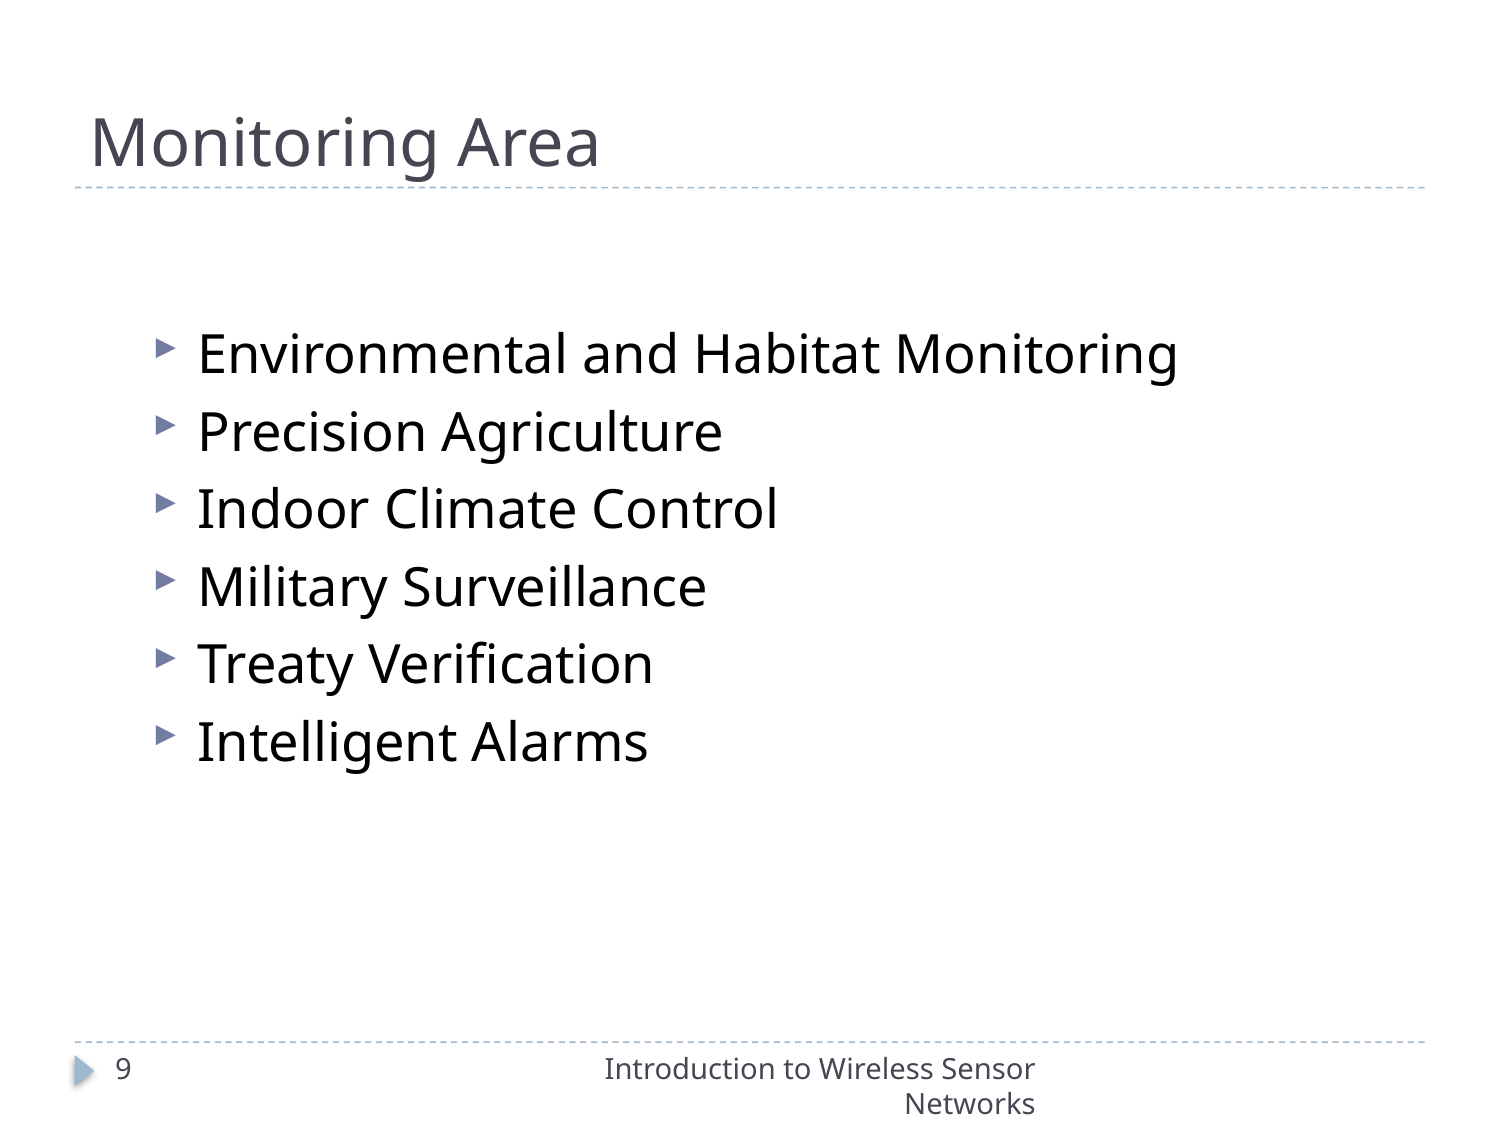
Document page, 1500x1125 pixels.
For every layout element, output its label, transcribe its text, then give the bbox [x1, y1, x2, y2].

footer Introduction to Wireless Sensor Networks [475, 1042, 1051, 1103]
slide_number 9 [100, 1042, 426, 1103]
title Monitoring Area [75, 24, 1425, 188]
list Environmental and Habitat Monitoring Precision Agriculture Indoor Climate Control Military Surveillance Treaty Verification Intelligent Alarms [137, 312, 1475, 988]
